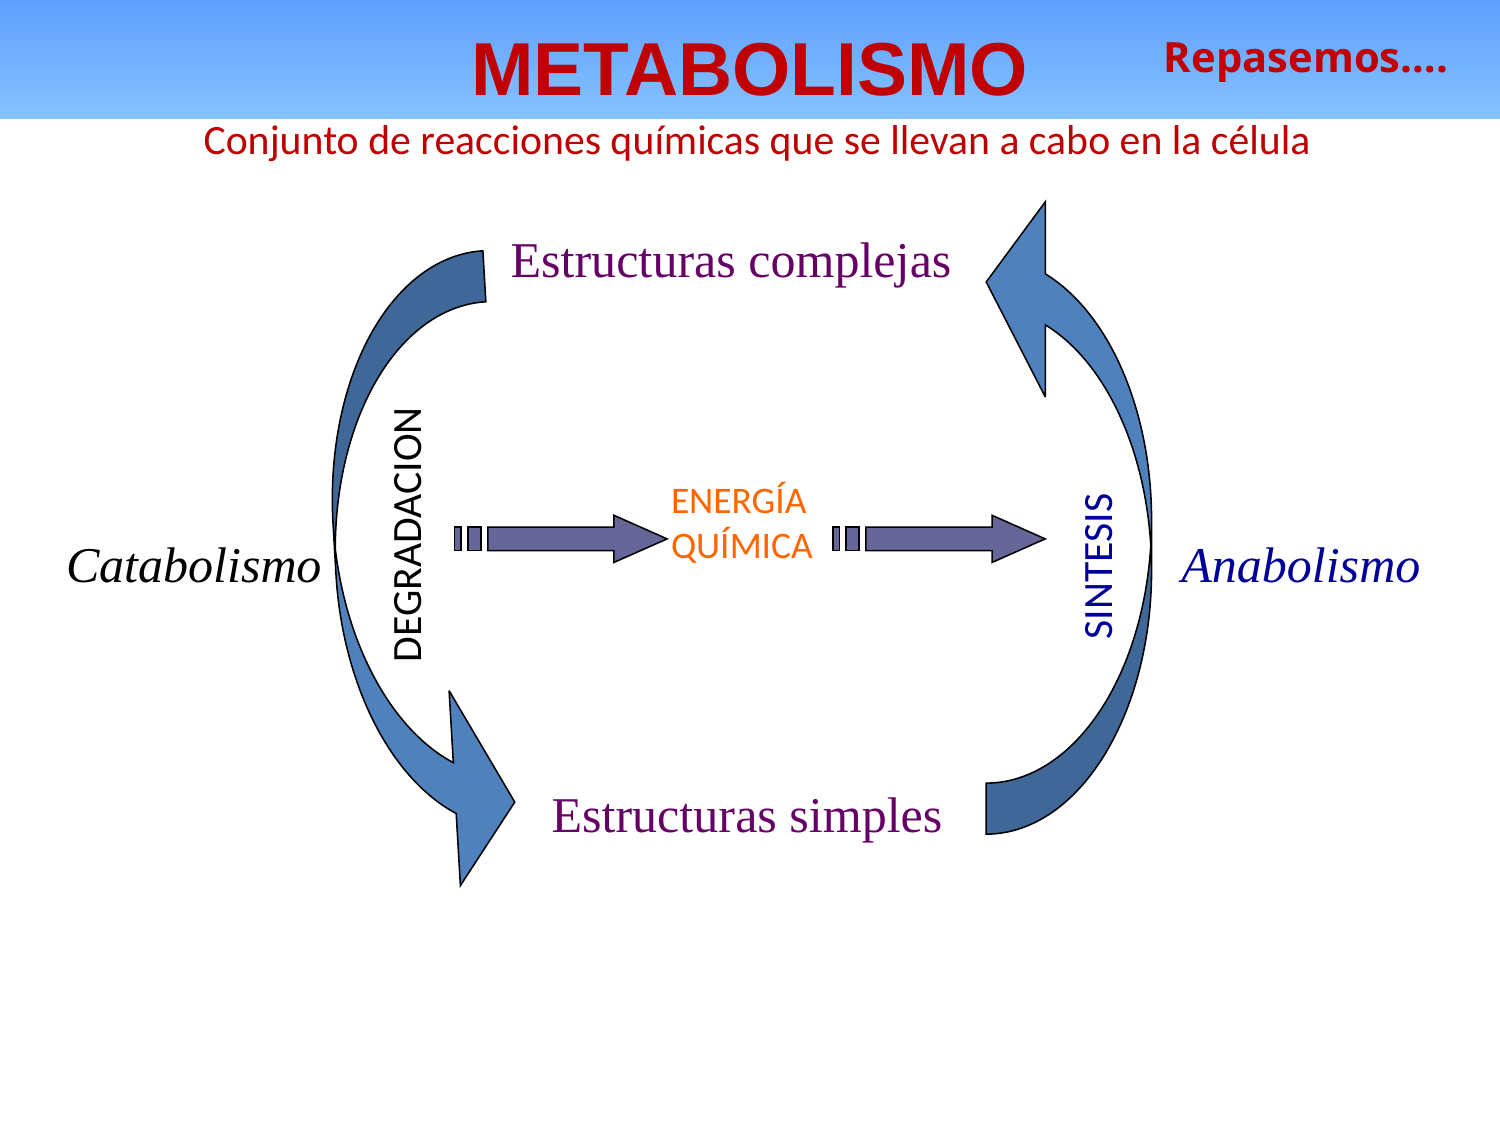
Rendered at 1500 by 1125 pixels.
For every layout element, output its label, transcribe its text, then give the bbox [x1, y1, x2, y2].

text_box Catabolismo [51, 524, 331, 600]
text_box Conjunto de reacciones químicas que se llevan a cabo en la célula [188, 119, 1327, 171]
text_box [336, 219, 987, 906]
text_box METABOLISMO [0, 0, 1500, 119]
text_box Anabolismo [1166, 524, 1436, 600]
text_box Repasemos…. [1149, 23, 1464, 89]
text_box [832, 184, 1152, 835]
